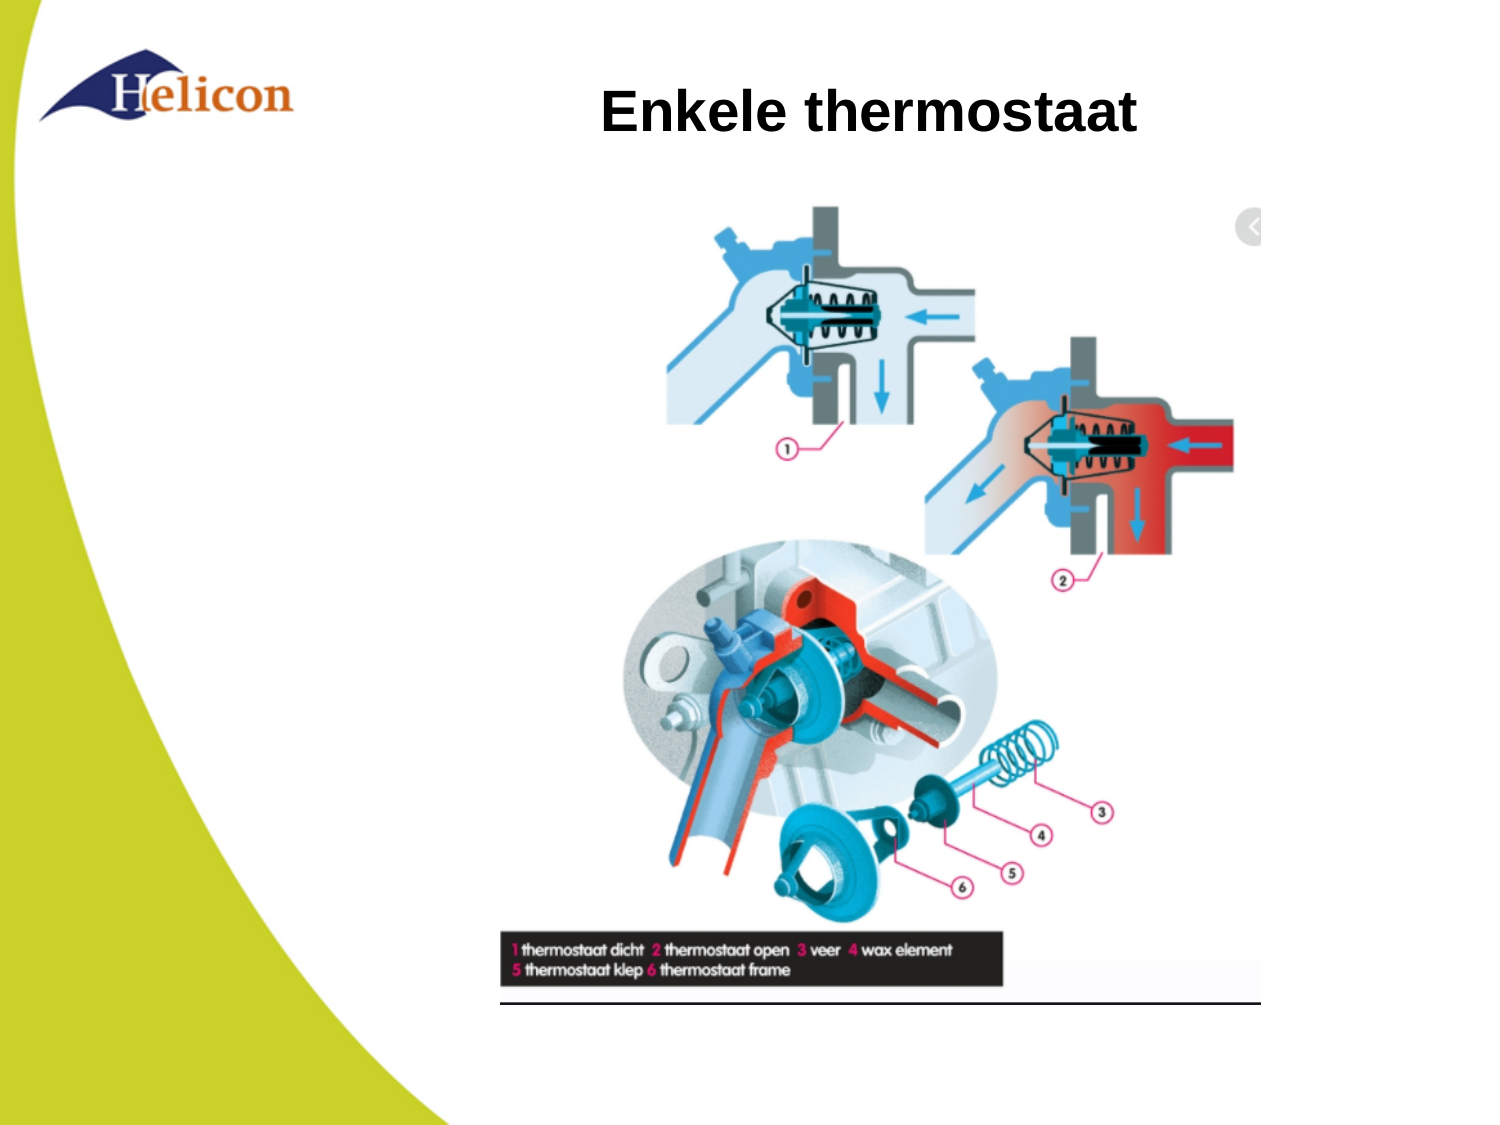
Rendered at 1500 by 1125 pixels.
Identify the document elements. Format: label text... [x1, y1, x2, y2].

picture [0, 0, 1500, 1125]
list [500, 196, 1261, 1006]
title Enkele thermostaat [324, 54, 1415, 161]
